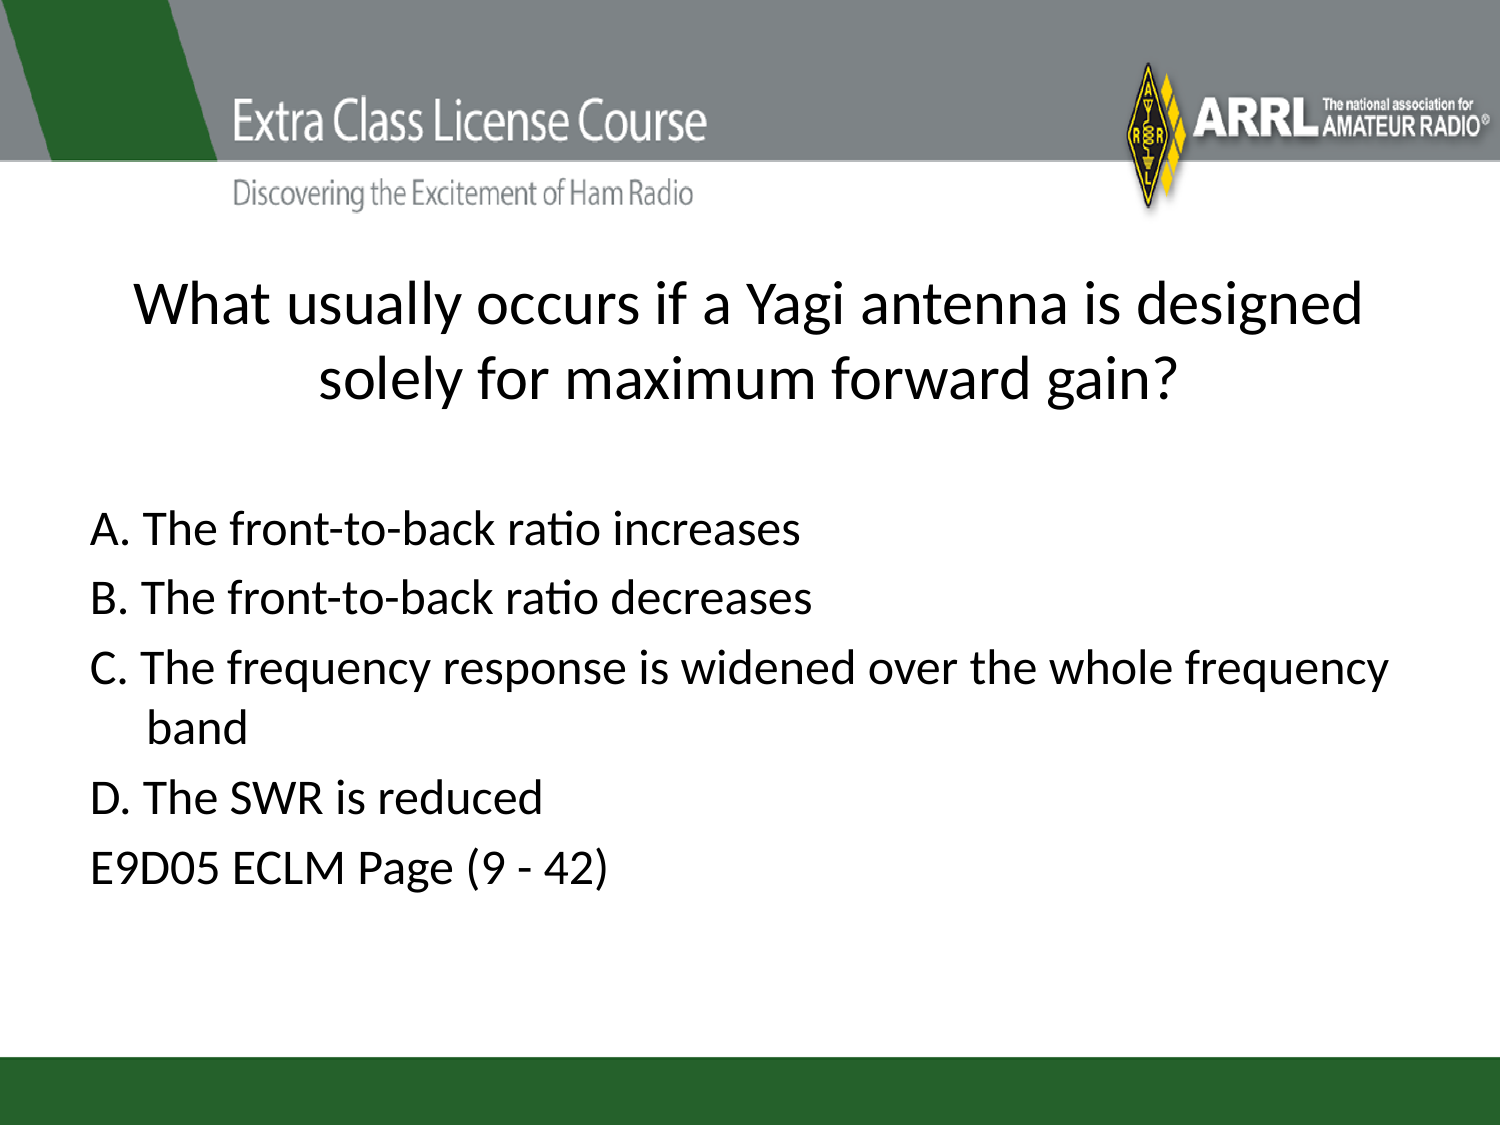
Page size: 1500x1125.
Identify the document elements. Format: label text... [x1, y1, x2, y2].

title What usually occurs if a Yagi antenna is designed solely for maximum forward gain? [75, 254, 1425, 435]
list A. The front-to-back ratio increases B. The front-to-back ratio decreases C. The frequency response is widened over the whole frequency band D. The SWR is reduced E9D05 ECLM Page (9 - 42) [75, 487, 1425, 1005]
picture [0, 0, 1500, 1125]
